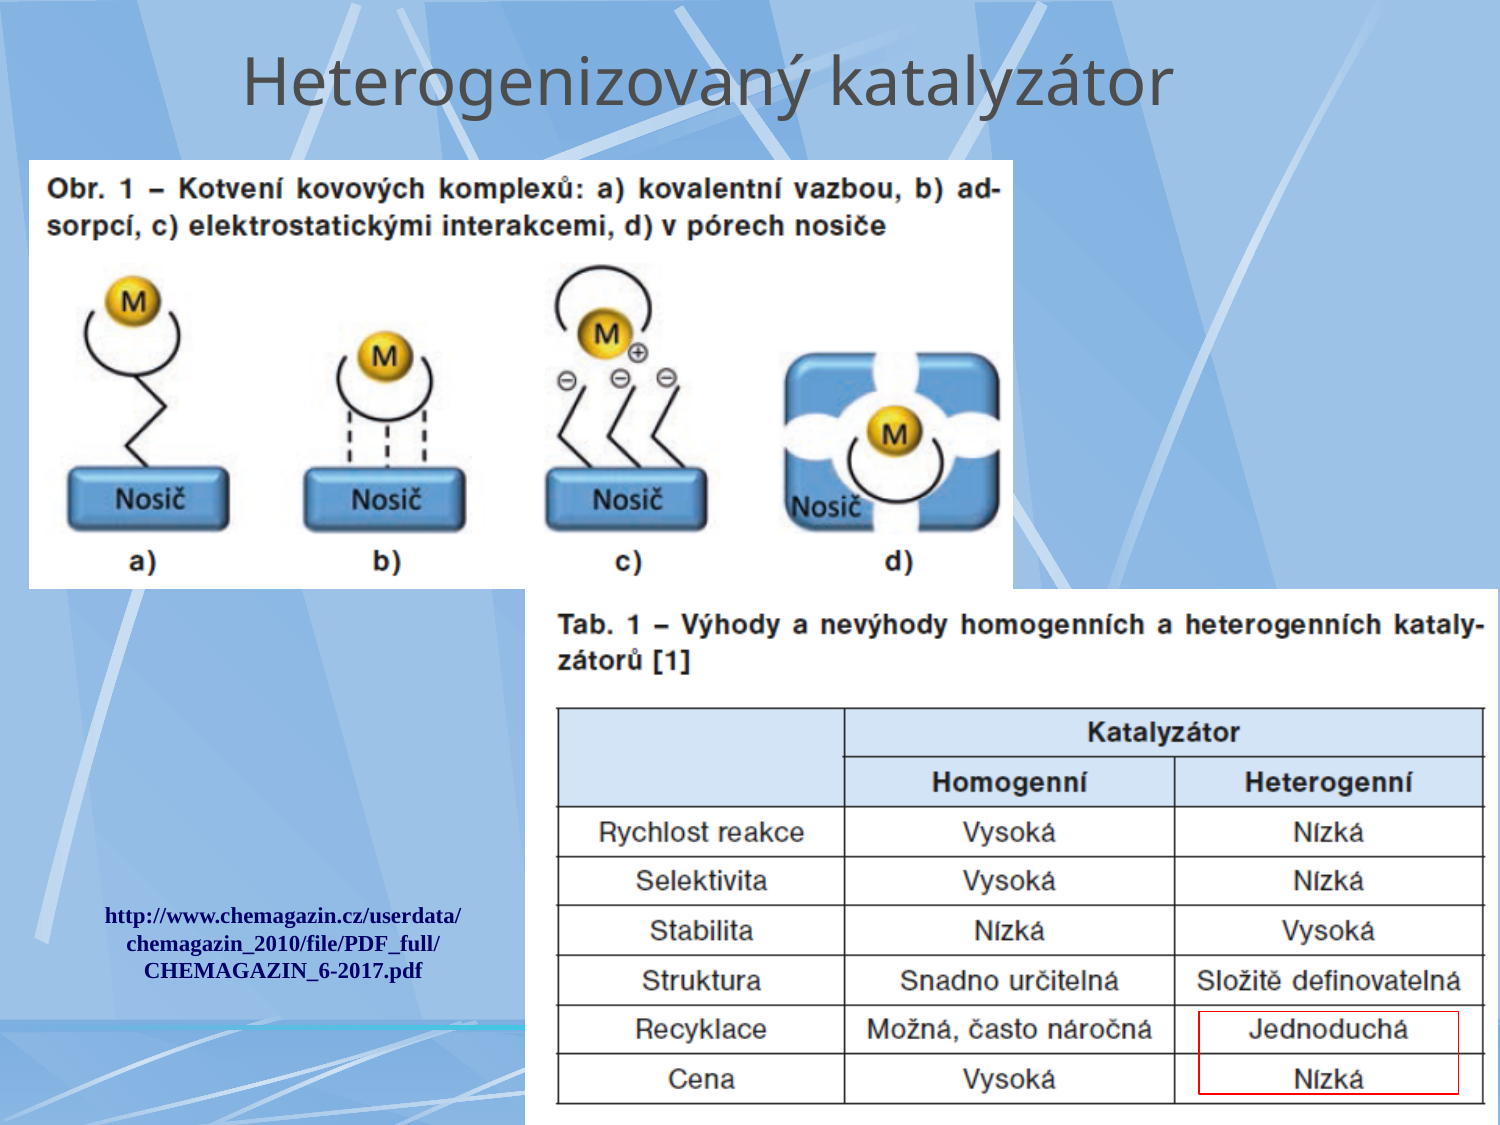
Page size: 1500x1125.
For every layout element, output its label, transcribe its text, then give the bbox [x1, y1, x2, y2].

picture [29, 160, 1498, 1125]
text_box http://www.chemagazin.cz/userdata/chemagazin_2010/file/PDF_full/CHEMAGAZIN_6-2017.pdf [76, 893, 491, 991]
title Heterogenizovaný katalyzátor [29, 30, 1388, 127]
